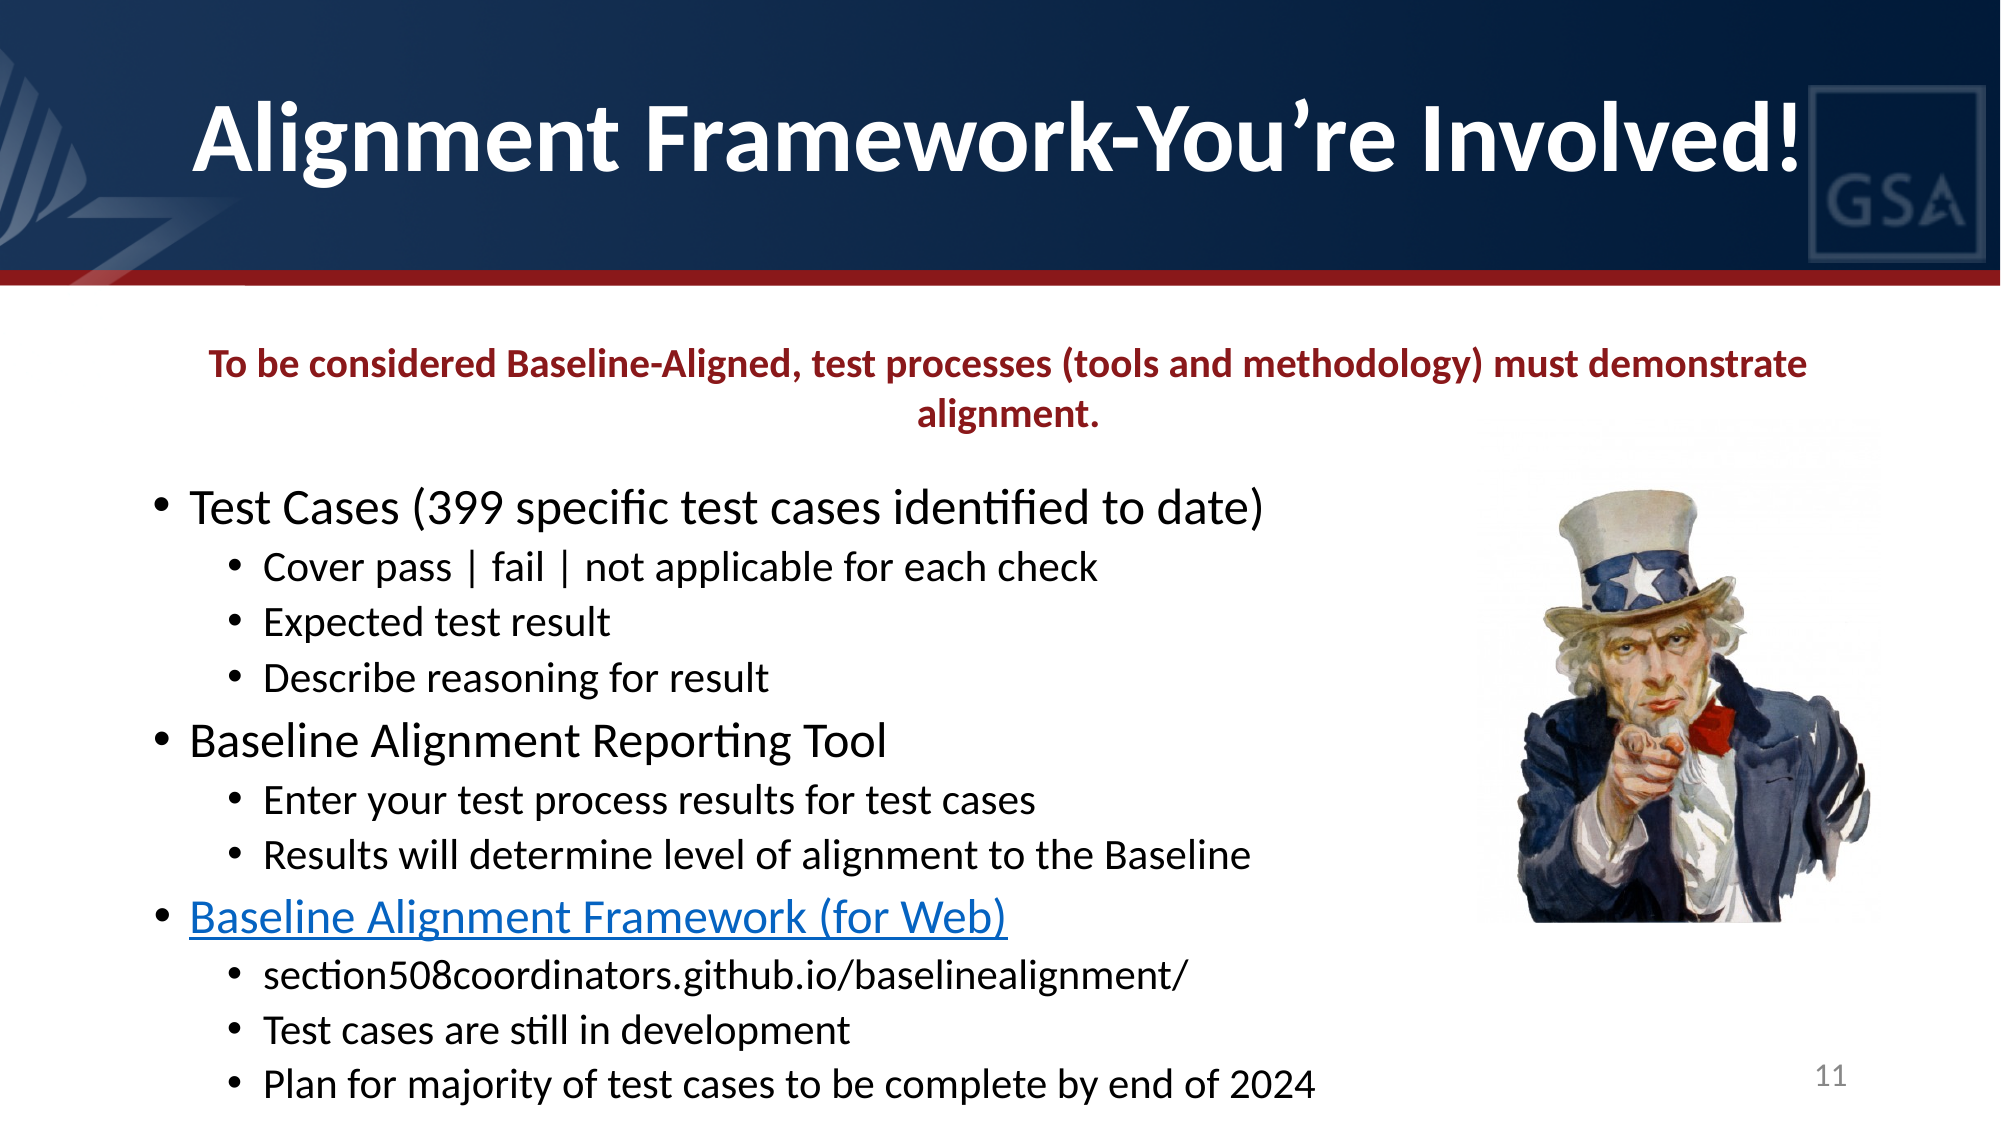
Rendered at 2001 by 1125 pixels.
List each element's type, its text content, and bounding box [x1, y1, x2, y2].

list To be considered Baseline-Aligned, test processes (tools and methodology) must demonstrate alignment. Test Cases (399 specific test cases identified to date) Cover pass | fail | not applicable for each check Expected test result Describe reasoning for result Baseline Alignment Reporting Tool Enter your test process results for test cases Results will determine level of alignment to the Baseline Baseline Alignment Framework (for Web) section508coordinators.github.io/baselinealignment/ Test cases are still in development Plan for majority of test cases to be complete by end of 2024 [137, 328, 1881, 1125]
slide_number 11 [1412, 1042, 1863, 1103]
picture [0, 0, 2001, 1125]
title Alignment Framework-You’re Involved! [137, 30, 1863, 249]
